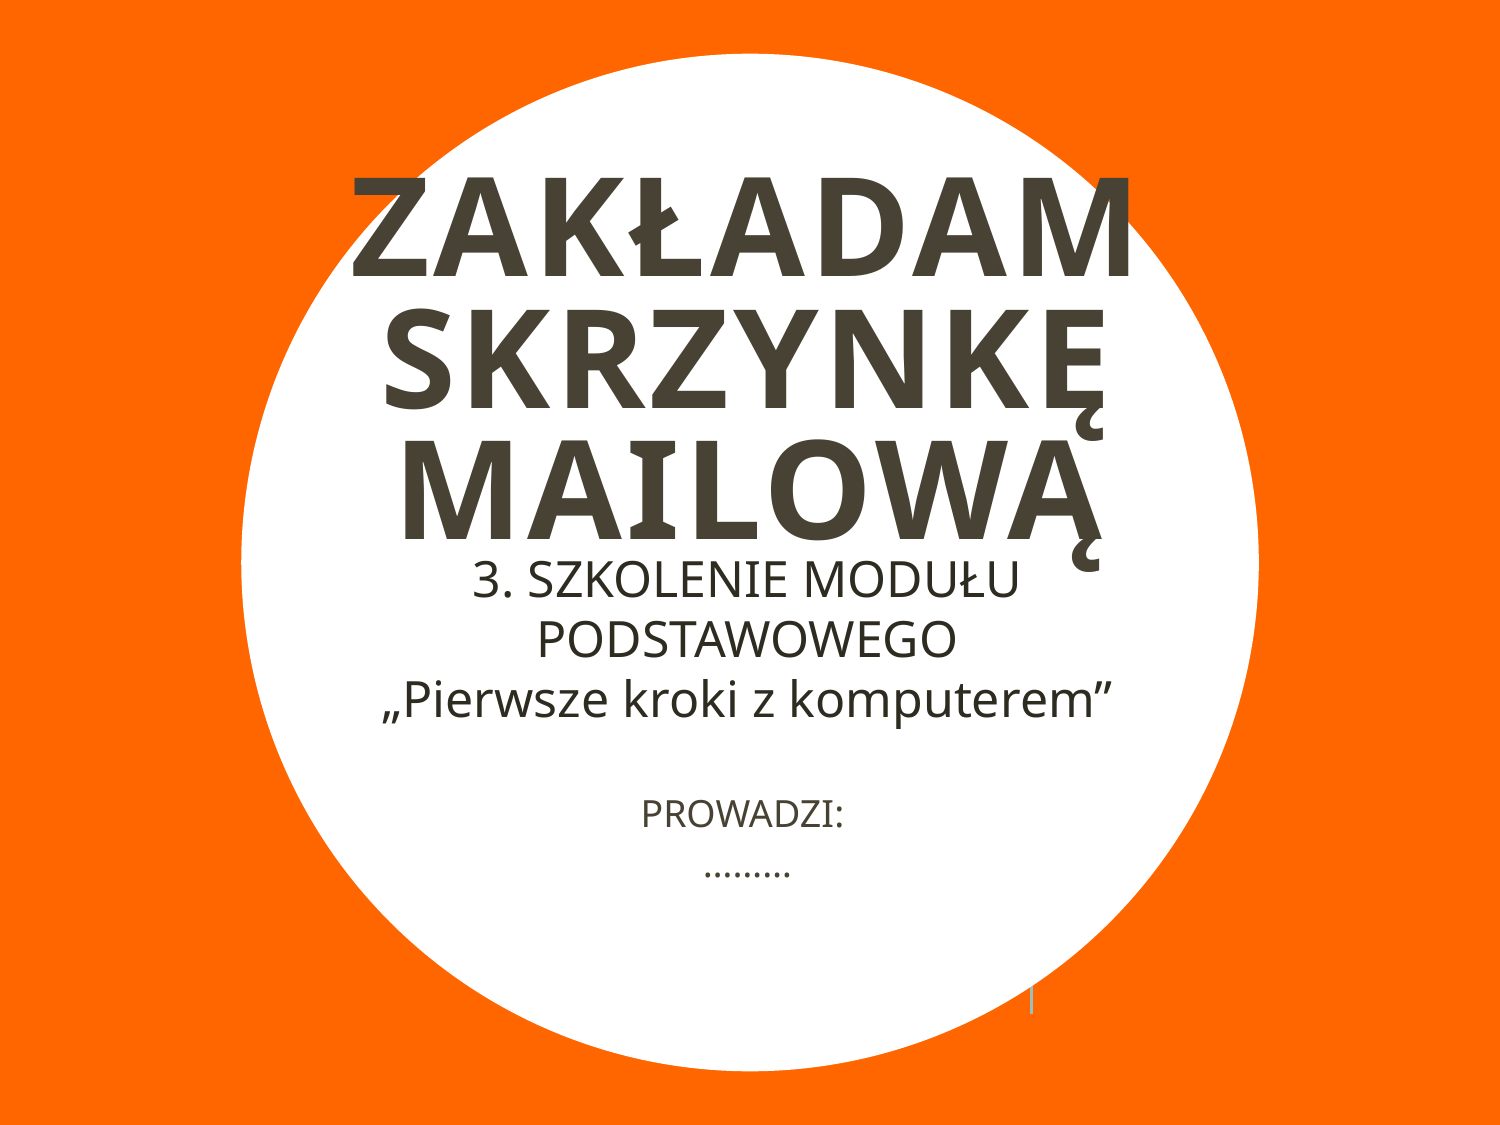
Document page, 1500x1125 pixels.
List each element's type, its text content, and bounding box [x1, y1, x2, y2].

subtitle PROWADZI: ……… [234, 731, 1261, 944]
title Zakładam skrzynkę mailową [330, 165, 1167, 572]
text_box 3. SZKOLENIE MODUŁU PODSTAWOWEGO „Pierwsze kroki z komputerem” [240, 574, 1255, 701]
